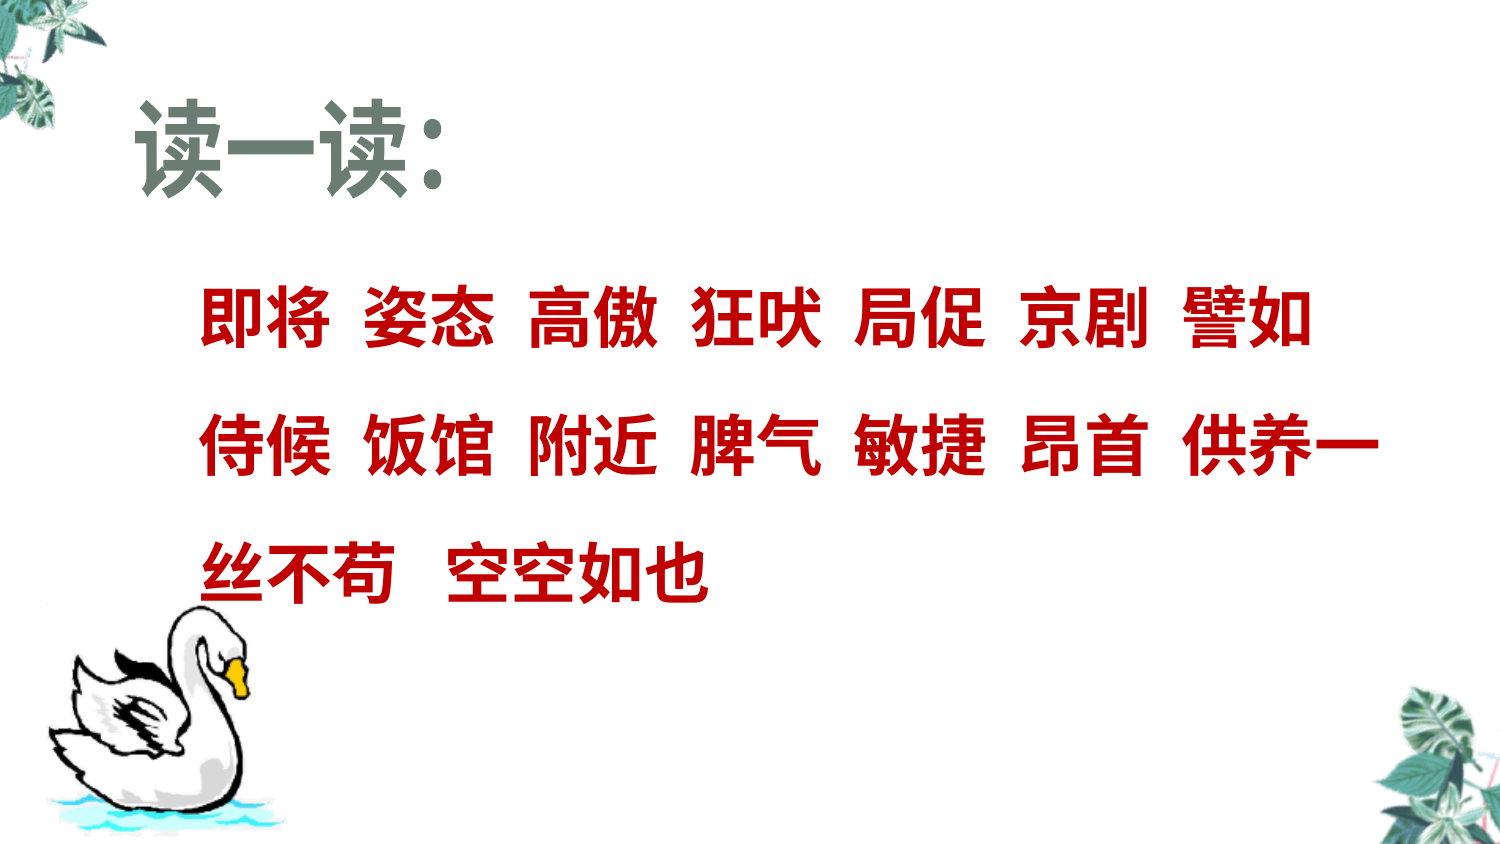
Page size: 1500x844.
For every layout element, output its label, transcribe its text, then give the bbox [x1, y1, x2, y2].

picture [0, 0, 148, 167]
picture [46, 602, 287, 843]
text_box 即将 姿态 高傲 狂吠 局促 京剧 譬如 侍候 饭馆 附近 脾气 敏捷 昂首 供养一丝不苟 空空如也 [183, 220, 1405, 620]
picture [1294, 595, 1500, 844]
